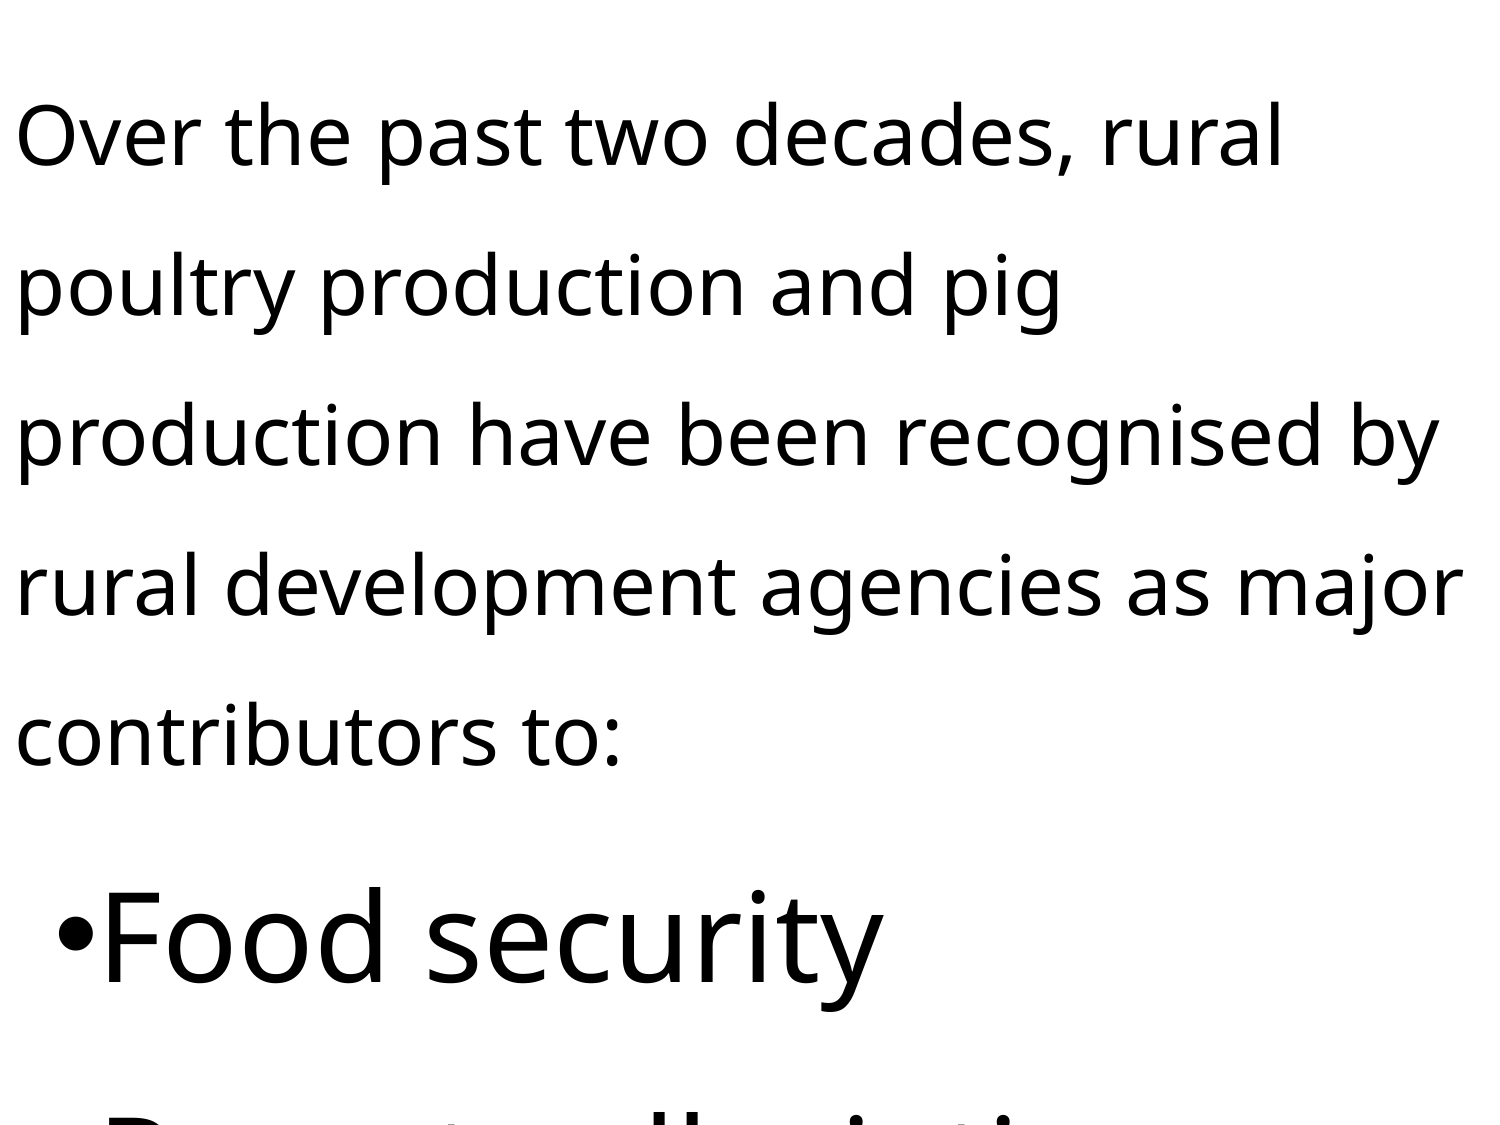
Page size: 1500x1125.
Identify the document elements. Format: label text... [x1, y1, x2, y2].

text_box Over the past two decades, rural poultry production and pig production have been recognised by rural development agencies as major contributors to: Food security Poverty alleviation [0, 24, 1500, 1125]
